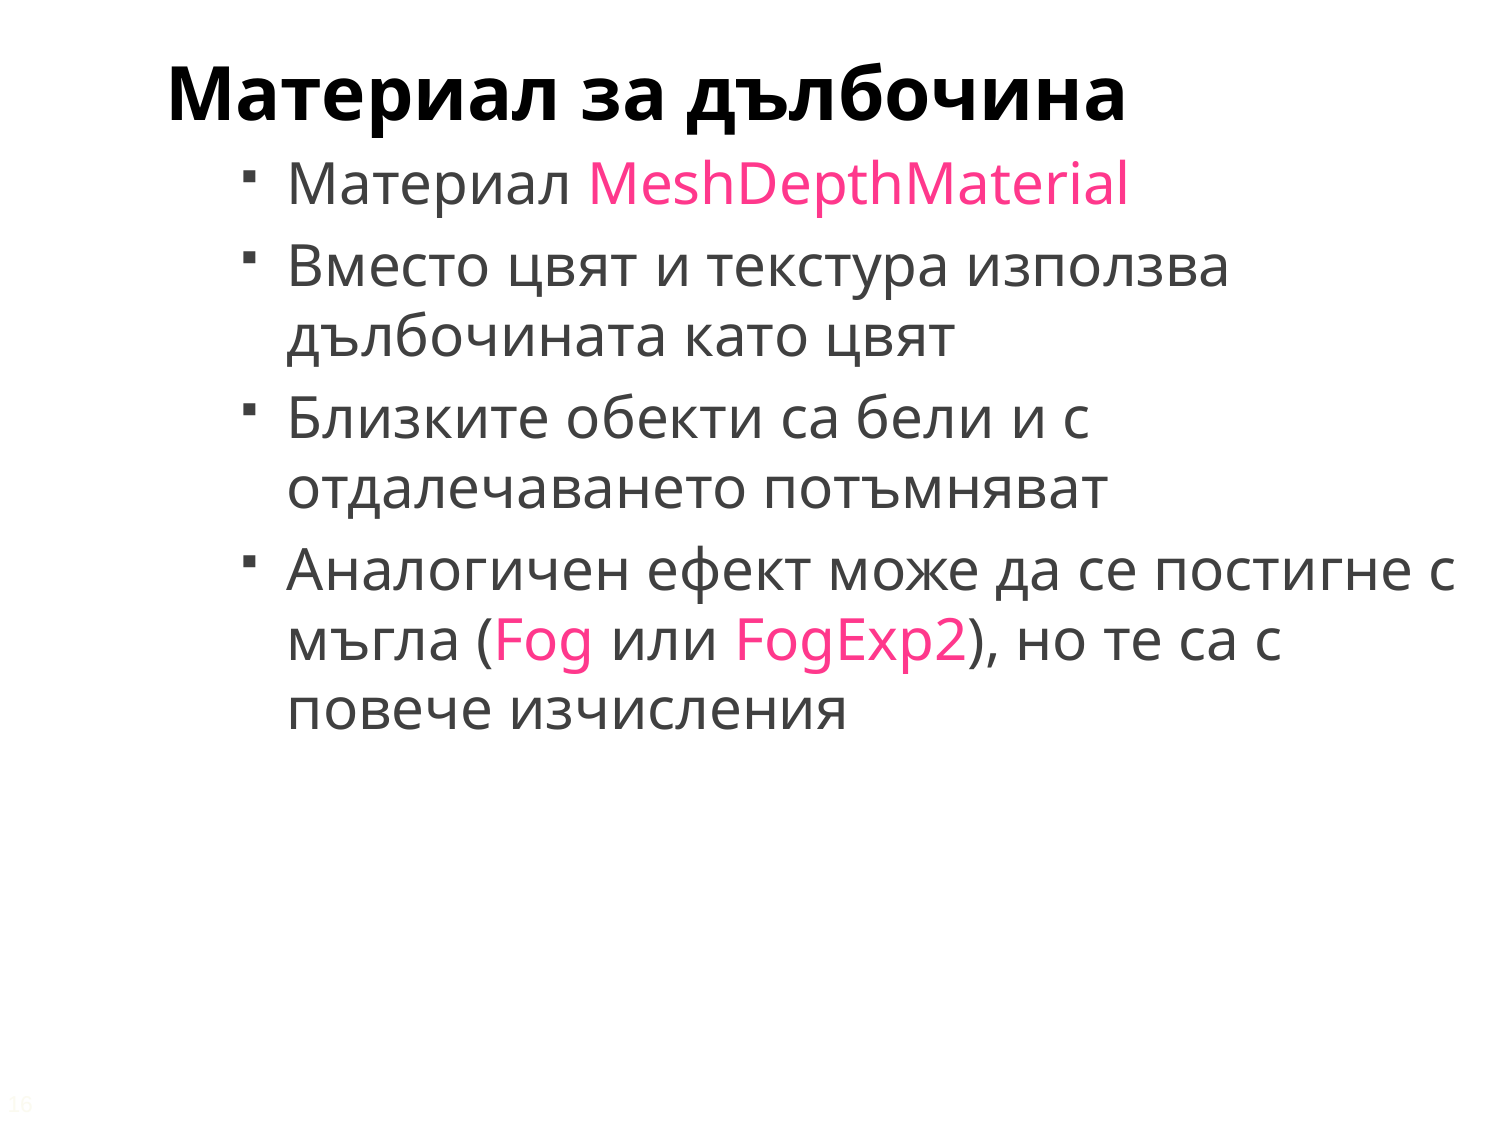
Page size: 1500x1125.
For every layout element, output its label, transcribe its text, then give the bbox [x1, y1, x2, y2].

list Материал за дълбочина Материал MeshDepthMaterial Вместо цвят и текстура използва дълбочината като цвят Близките обекти са бели и с отдалечаването потъмняват Аналогичен ефект може да се постигне с мъгла (Fog или FogExp2), но те са с повече изчисления [150, 37, 1488, 1113]
